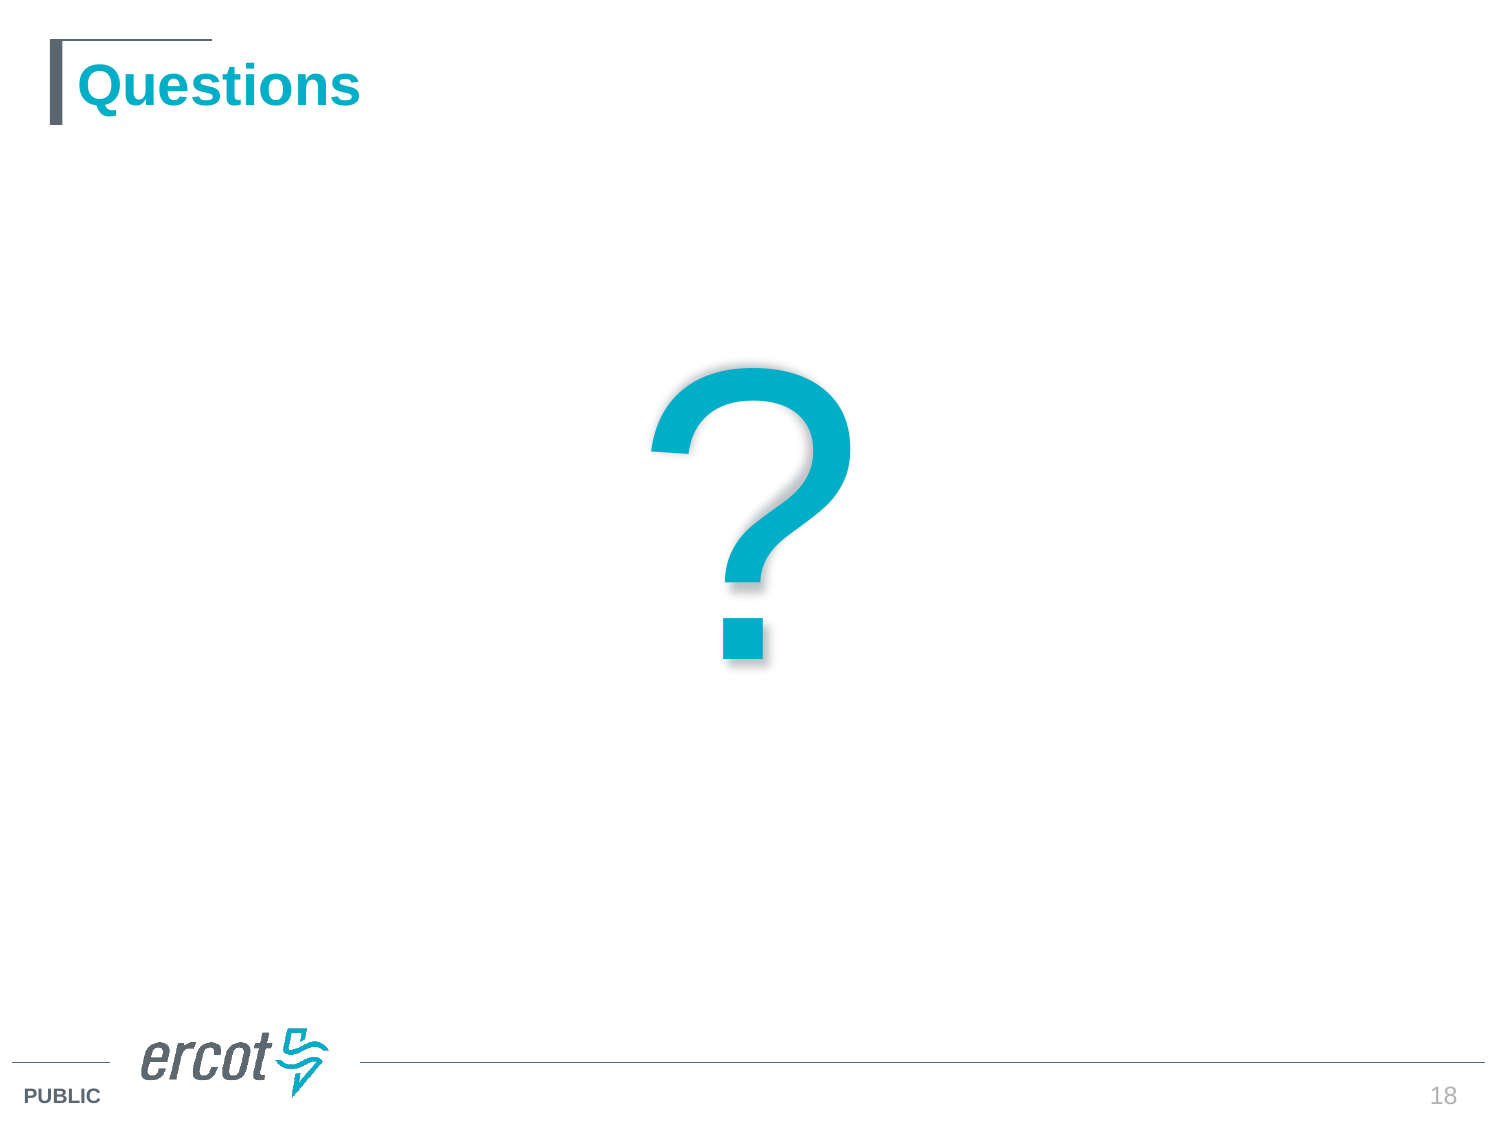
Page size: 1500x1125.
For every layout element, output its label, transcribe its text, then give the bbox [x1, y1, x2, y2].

title Questions [62, 39, 1450, 125]
picture [137, 1024, 332, 1100]
slide_number 18 [1400, 1076, 1488, 1113]
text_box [371, 124, 1129, 998]
